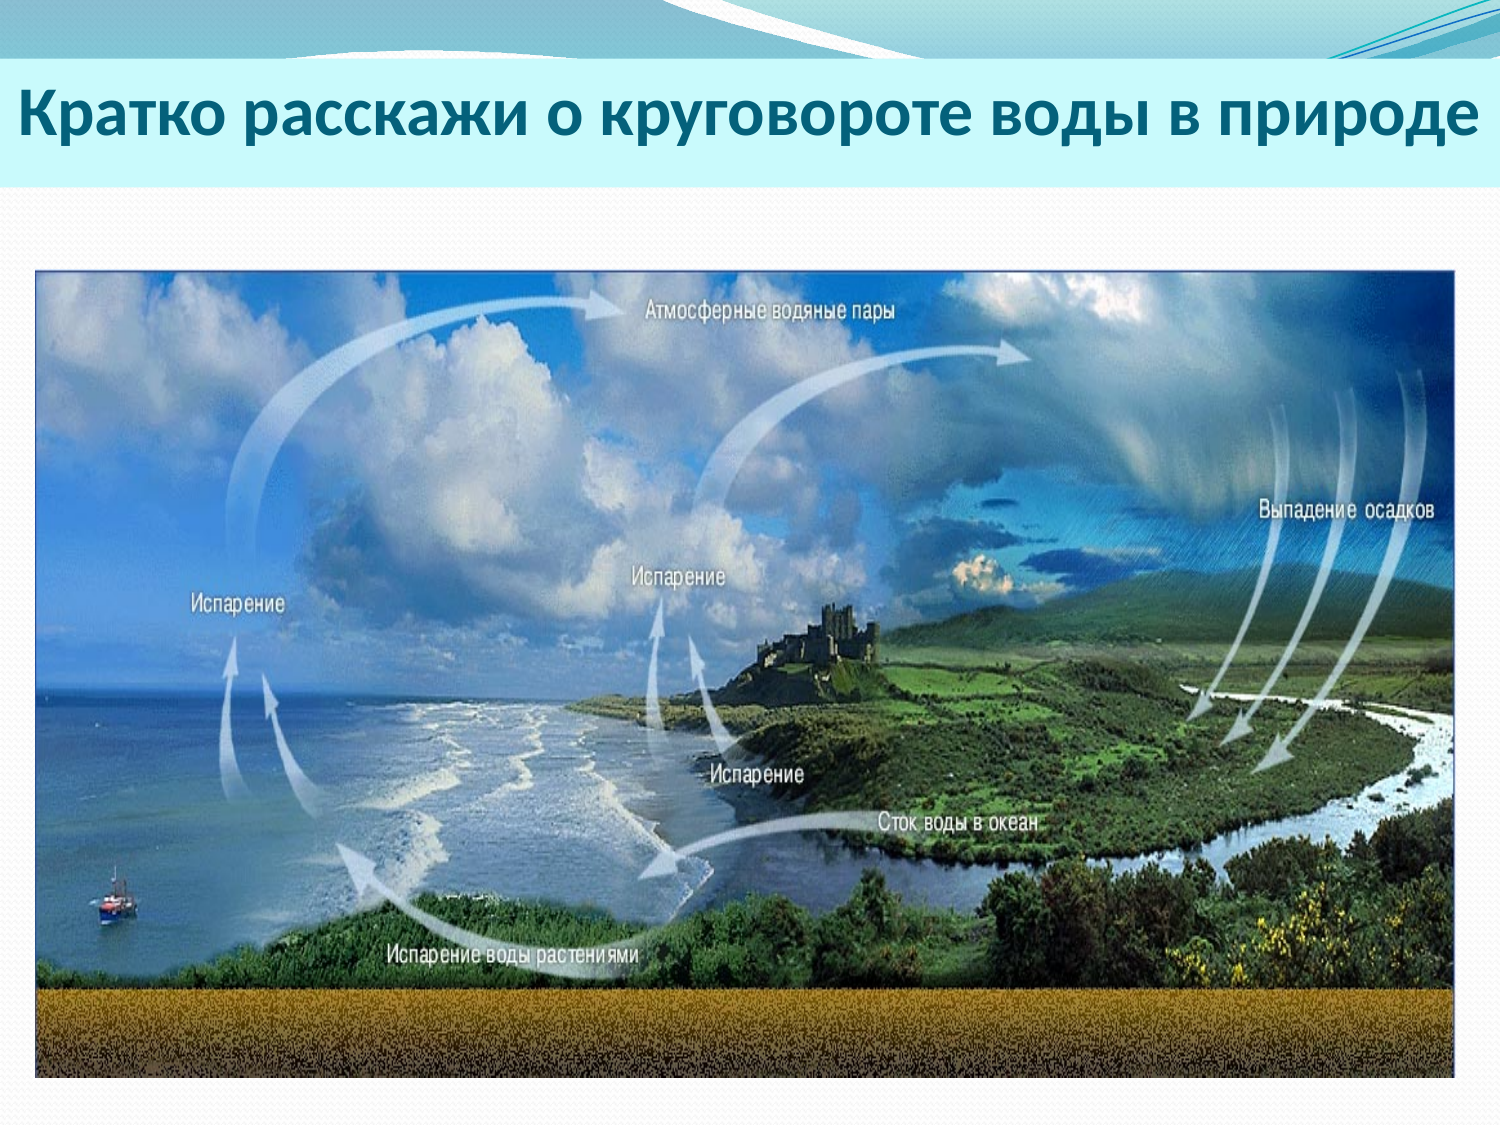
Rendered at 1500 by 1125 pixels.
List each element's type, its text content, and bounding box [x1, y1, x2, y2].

picture [34, 269, 1456, 1079]
text_box Кратко расскажи о круговороте воды в природе [0, 58, 1500, 188]
